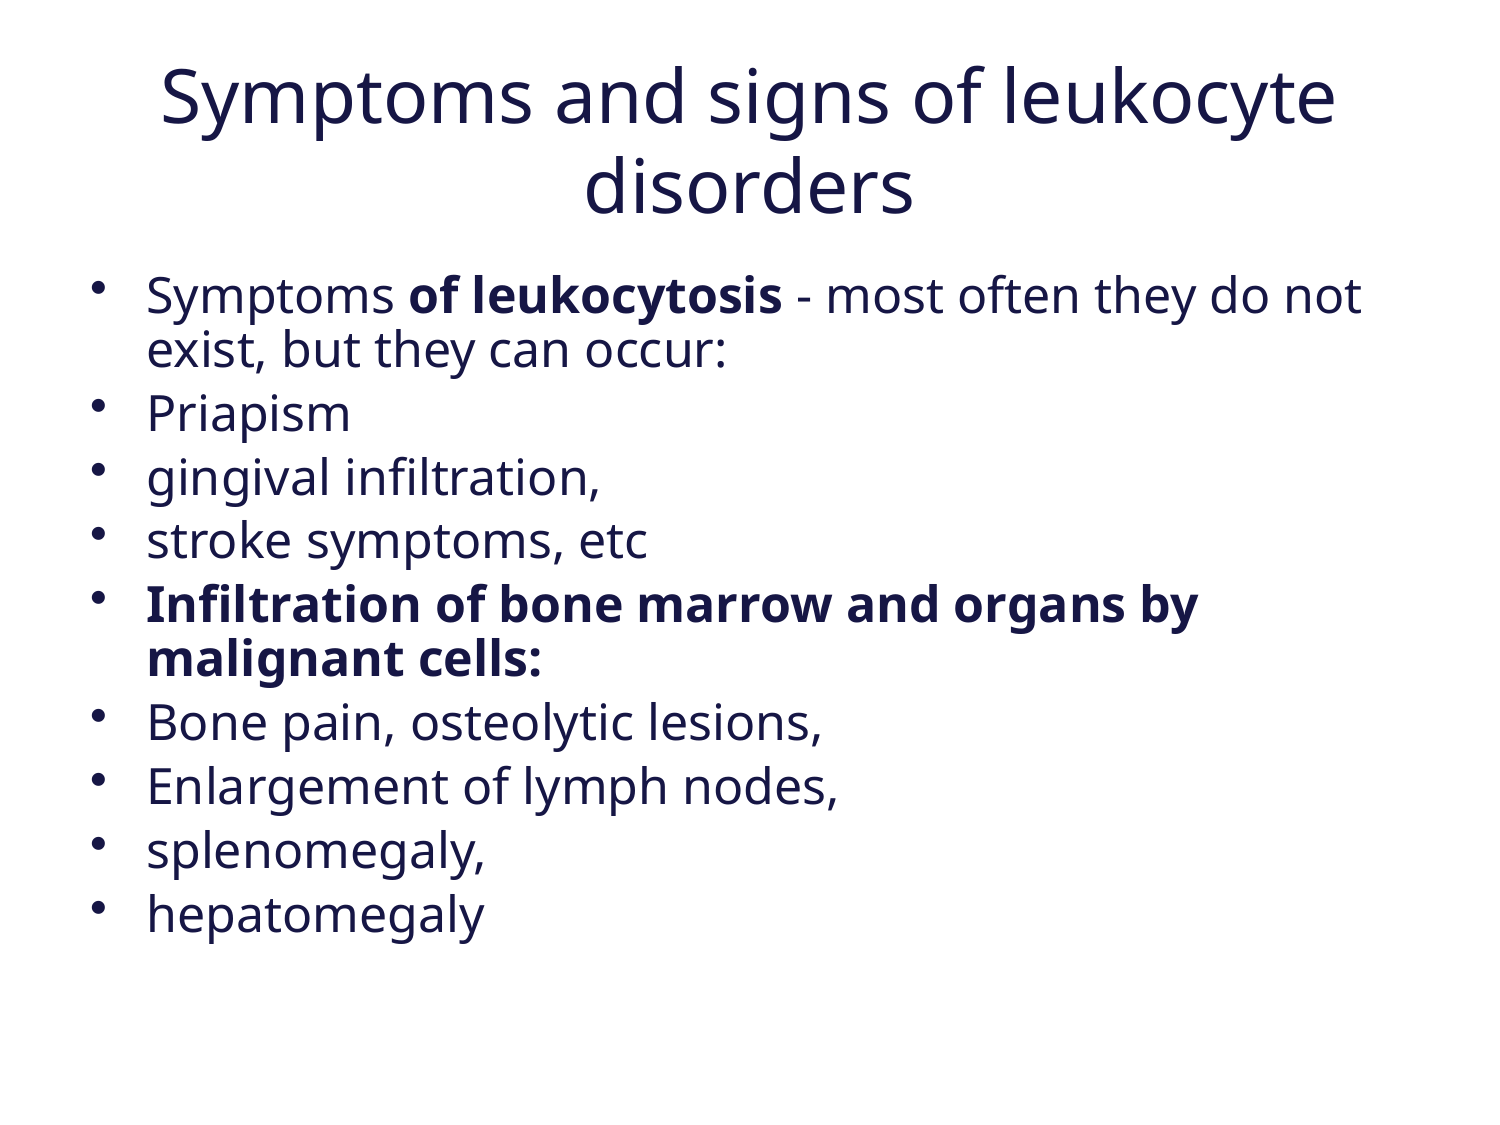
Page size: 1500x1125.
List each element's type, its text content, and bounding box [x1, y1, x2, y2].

title Symptoms and signs of leukocyte disorders [74, 44, 1426, 233]
list Symptoms of leukocytosis - most often they do not exist, but they can occur: Priapism gingival infiltration, stroke symptoms, etc Infiltration of bone marrow and organs by malignant cells: Bone pain, osteolytic lesions, Enlargement of lymph nodes, splenomegaly, hepatomegaly [74, 262, 1426, 1006]
